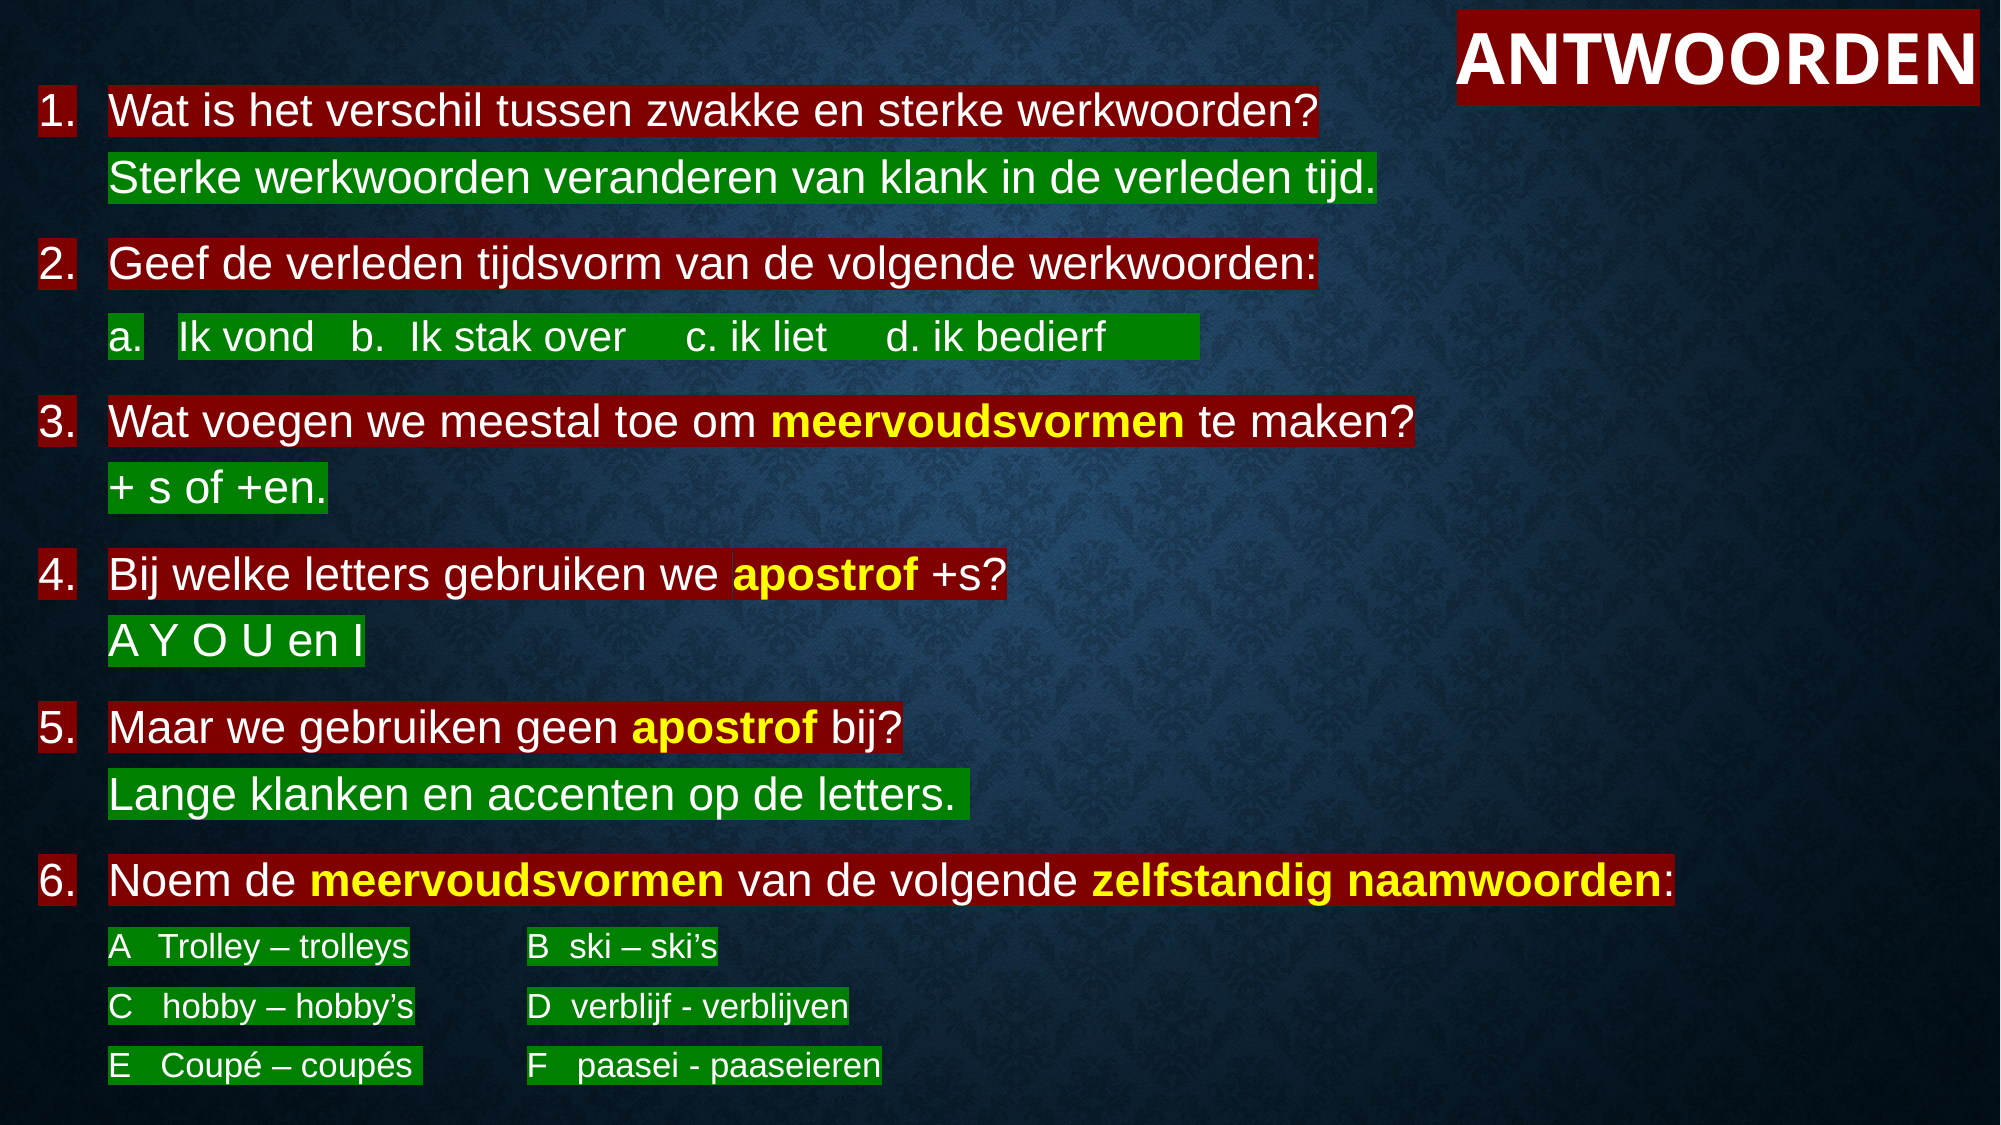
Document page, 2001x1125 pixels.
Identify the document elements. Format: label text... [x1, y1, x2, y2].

list Wat is het verschil tussen zwakke en sterke werkwoorden? Sterke werkwoorden veranderen van klank in de verleden tijd. Geef de verleden tijdsvorm van de volgende werkwoorden: Ik vond b. Ik stak over c. ik liet d. ik bedierf Wat voegen we meestal toe om meervoudsvormen te maken? + s of +en. Bij welke letters gebruiken we apostrof +s? A Y O U en I Maar we gebruiken geen apostrof bij? Lange klanken en accenten op de letters. Noem de meervoudsvormen van de volgende zelfstandig naamwoorden: A Trolley – trolleys B ski – ski’s C hobby – hobby’s D verblijf - verblijven E Coupé – coupés F paasei - paaseieren [23, 61, 1921, 1100]
title Antwoorden [869, 0, 2000, 171]
